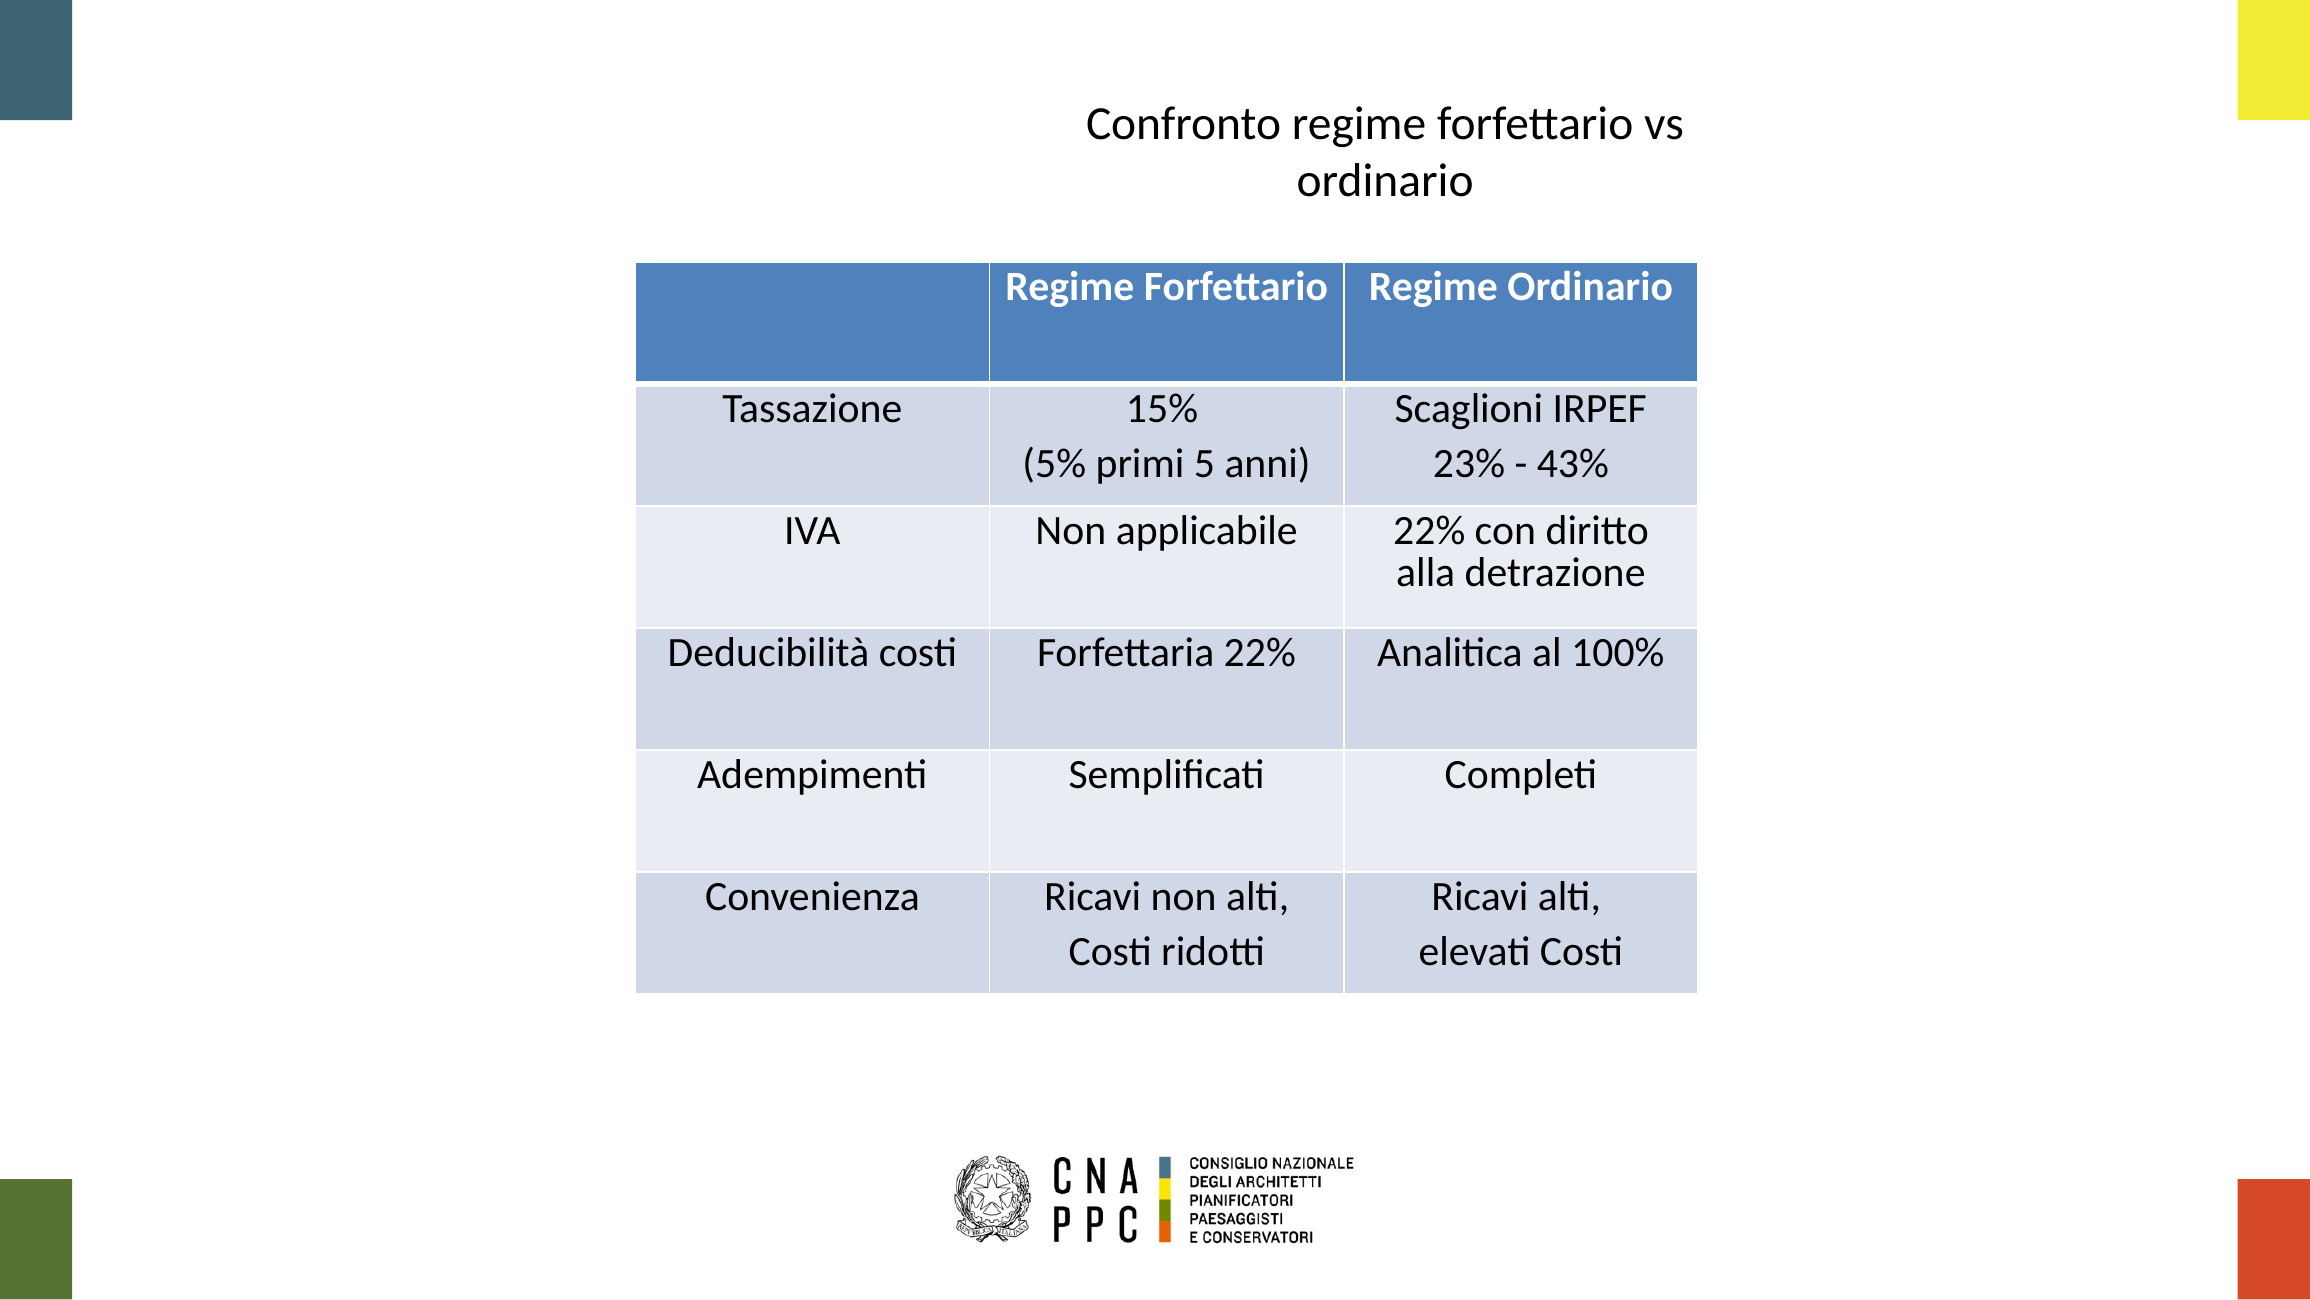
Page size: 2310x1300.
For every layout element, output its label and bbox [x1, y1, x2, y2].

picture [938, 1141, 1371, 1260]
text_box [0, 0, 2310, 1300]
